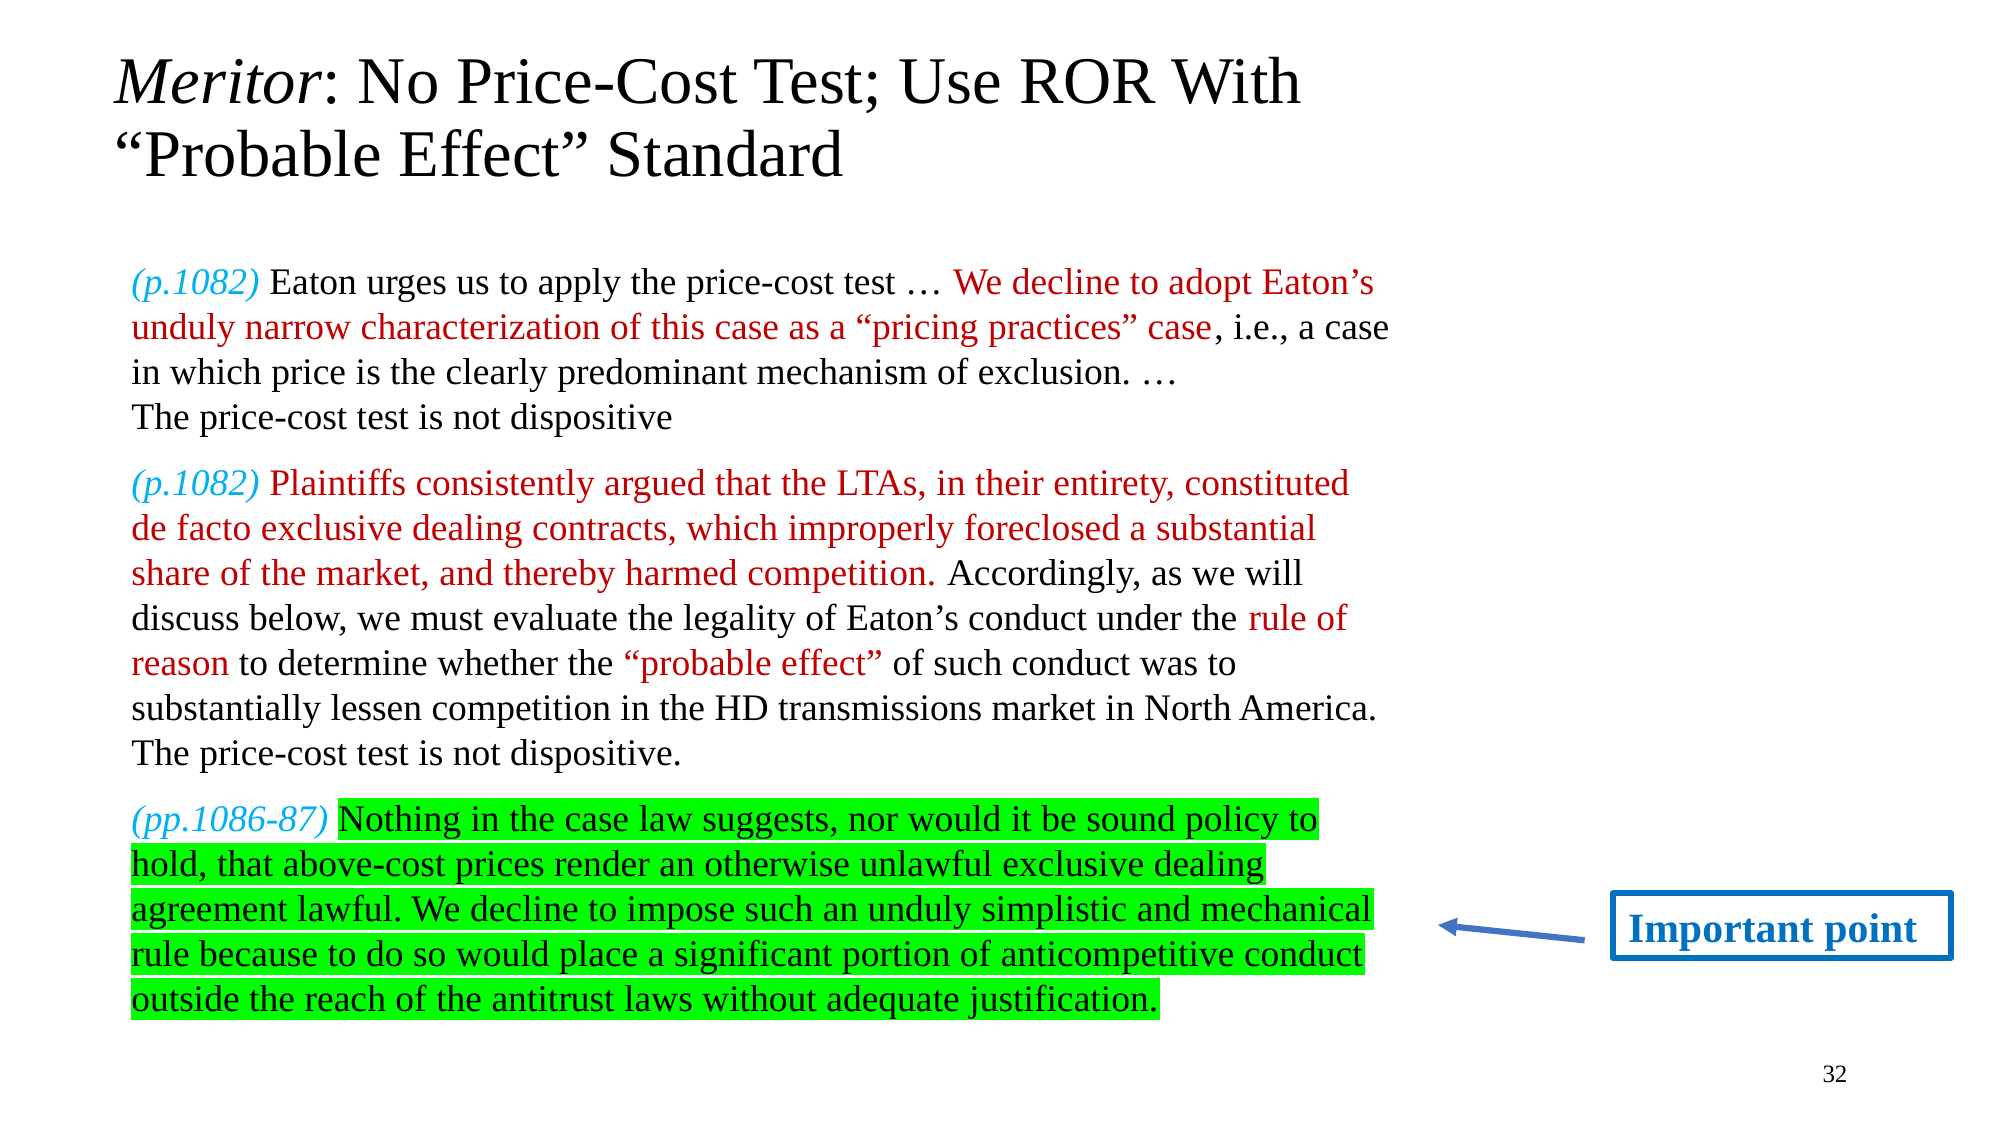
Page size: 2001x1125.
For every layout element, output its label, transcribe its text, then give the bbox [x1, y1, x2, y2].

title Meritor: No Price-Cost Test; Use ROR With “Probable Effect” Standard [99, 9, 1900, 228]
list (p.1082) Eaton urges us to apply the price-cost test … We decline to adopt Eaton’s unduly narrow characterization of this case as a “pricing practices” case, i.e., a case in which price is the clearly predominant mechanism of exclusion. … The price-cost test is not dispositive (p.1082) Plaintiffs consistently argued that the LTAs, in their entirety, constituted de facto exclusive dealing contracts, which improperly foreclosed a substantial share of the market, and thereby harmed competition. Accordingly, as we will discuss below, we must evaluate the legality of Eaton’s conduct under the rule of reason to determine whether the “probable effect” of such conduct was to substantially lessen competition in the HD transmissions market in North America. The price-cost test is not dispositive. (pp.1086-87) Nothing in the case law suggests, nor would it be sound policy to hold, that above-cost prices render an otherwise unlawful exclusive dealing agreement lawful. We decline to impose such an unduly simplistic and mechanical rule because to do so would place a significant portion of anticompetitive conduct outside the reach of the antitrust laws without adequate justification. [116, 249, 1411, 1125]
slide_number 32 [1412, 1042, 1863, 1103]
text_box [1438, 924, 1585, 941]
text_box Important point [1613, 893, 1951, 958]
